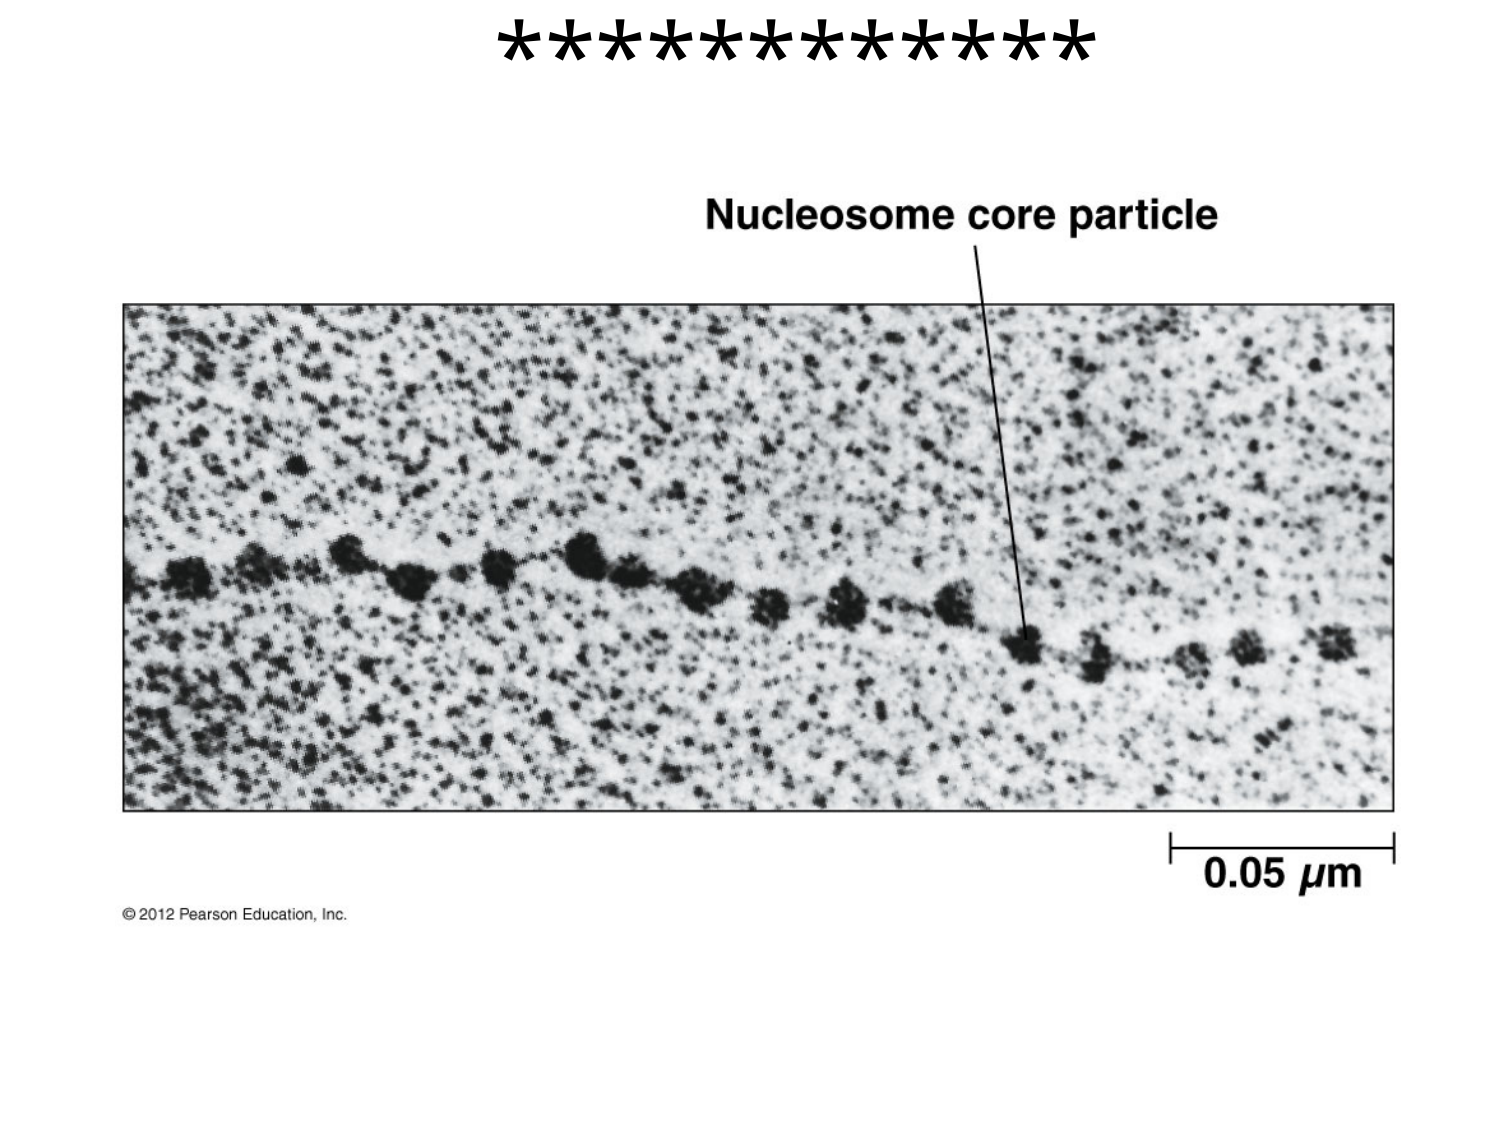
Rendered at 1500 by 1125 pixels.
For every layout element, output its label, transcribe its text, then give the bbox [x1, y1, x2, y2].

title ************ [9, 12, 1500, 108]
picture [115, 191, 1406, 935]
